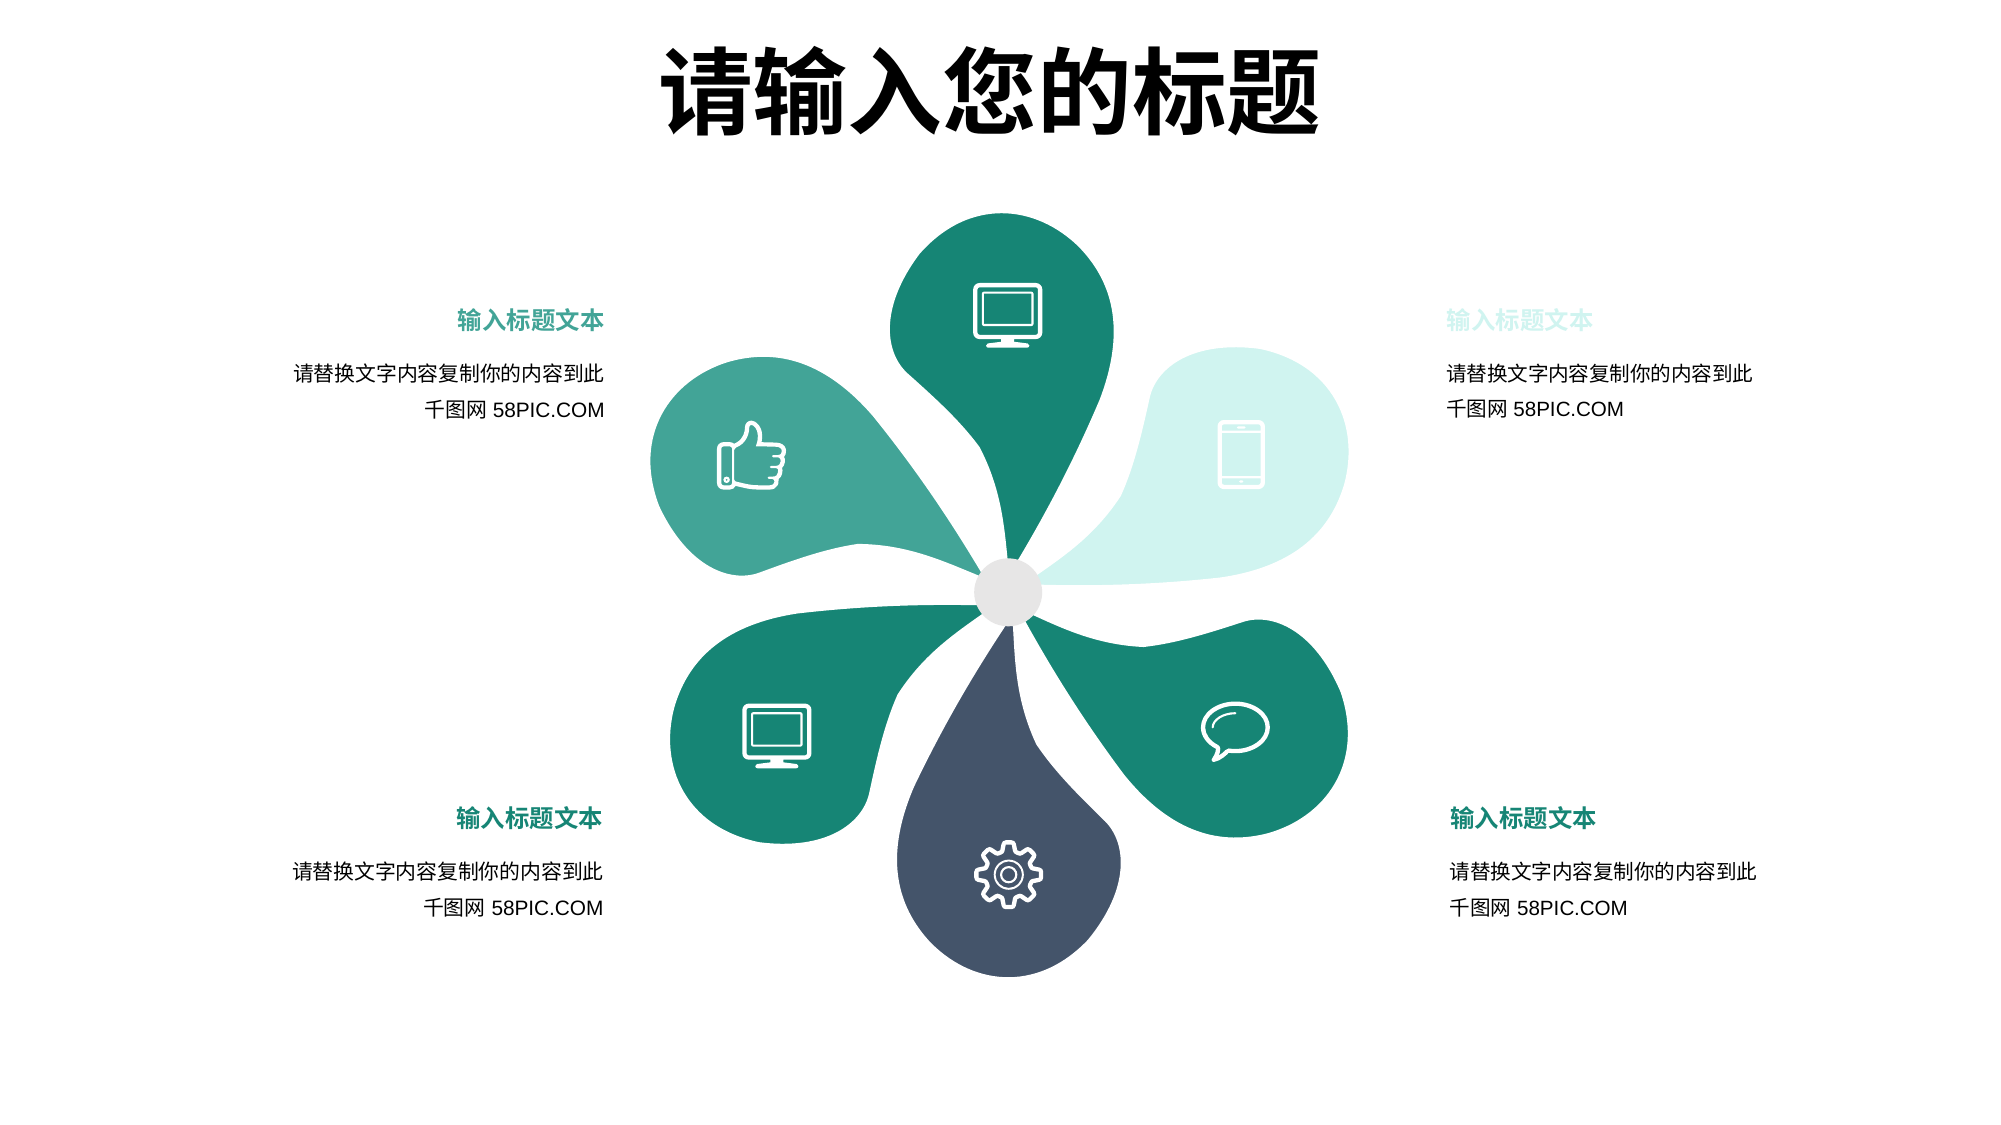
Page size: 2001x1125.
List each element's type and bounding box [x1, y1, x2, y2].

text_box [633, 206, 1367, 984]
text_box [1386, 293, 1779, 431]
text_box [259, 791, 663, 934]
text_box [1390, 791, 1783, 929]
text_box [261, 293, 664, 435]
